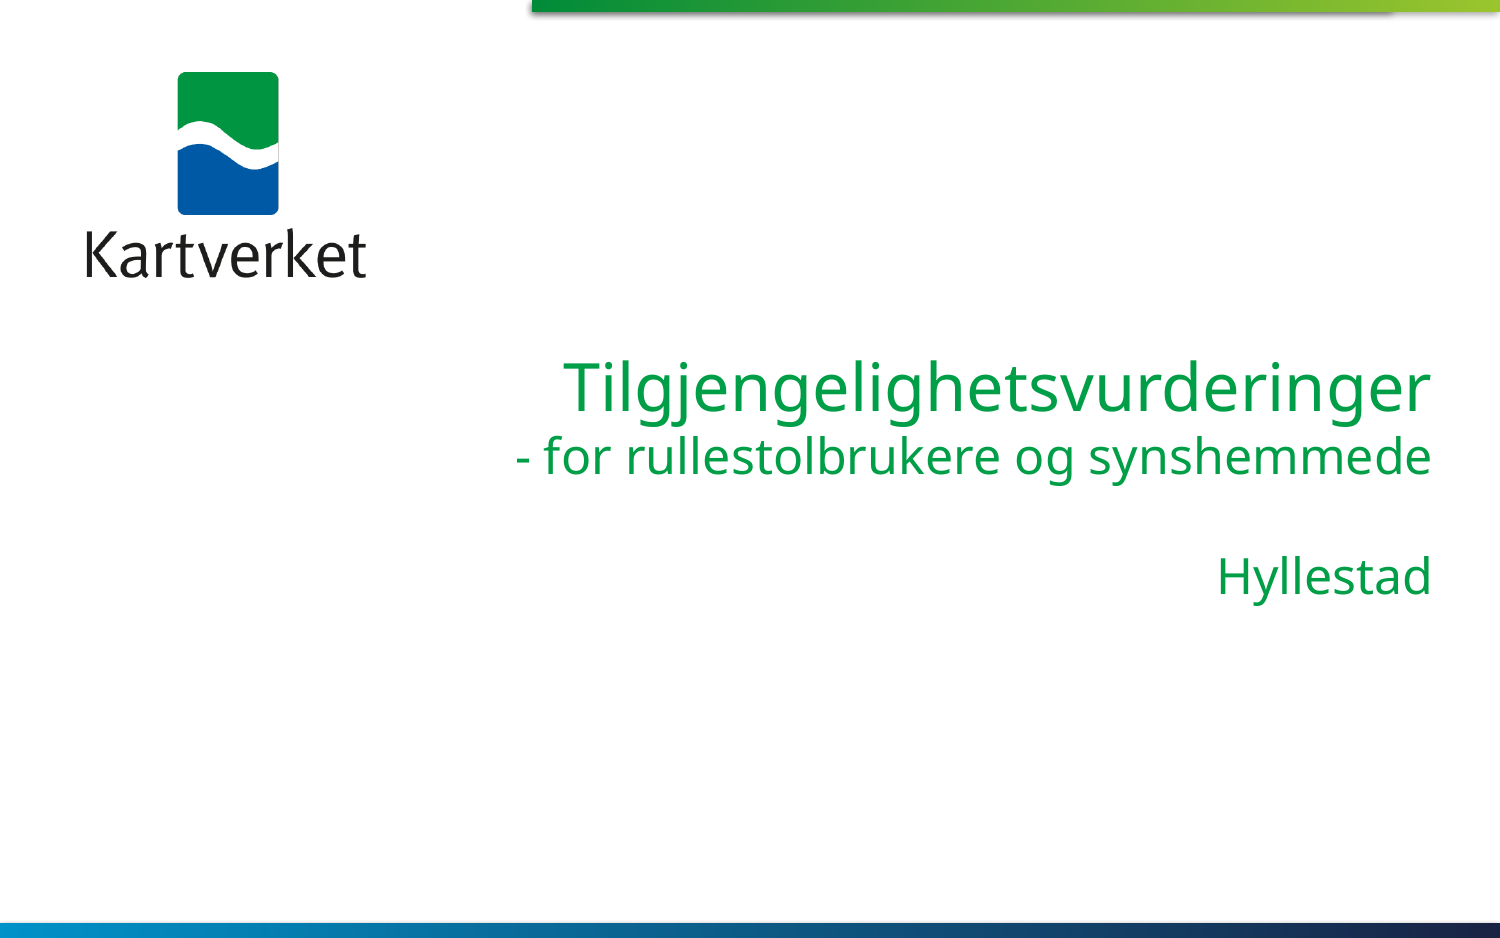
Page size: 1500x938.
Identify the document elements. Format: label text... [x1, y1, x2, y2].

text_box Tilgjengelighetsvurderinger - for rullestolbrukere og synshemmede Hyllestad [66, 337, 1449, 613]
